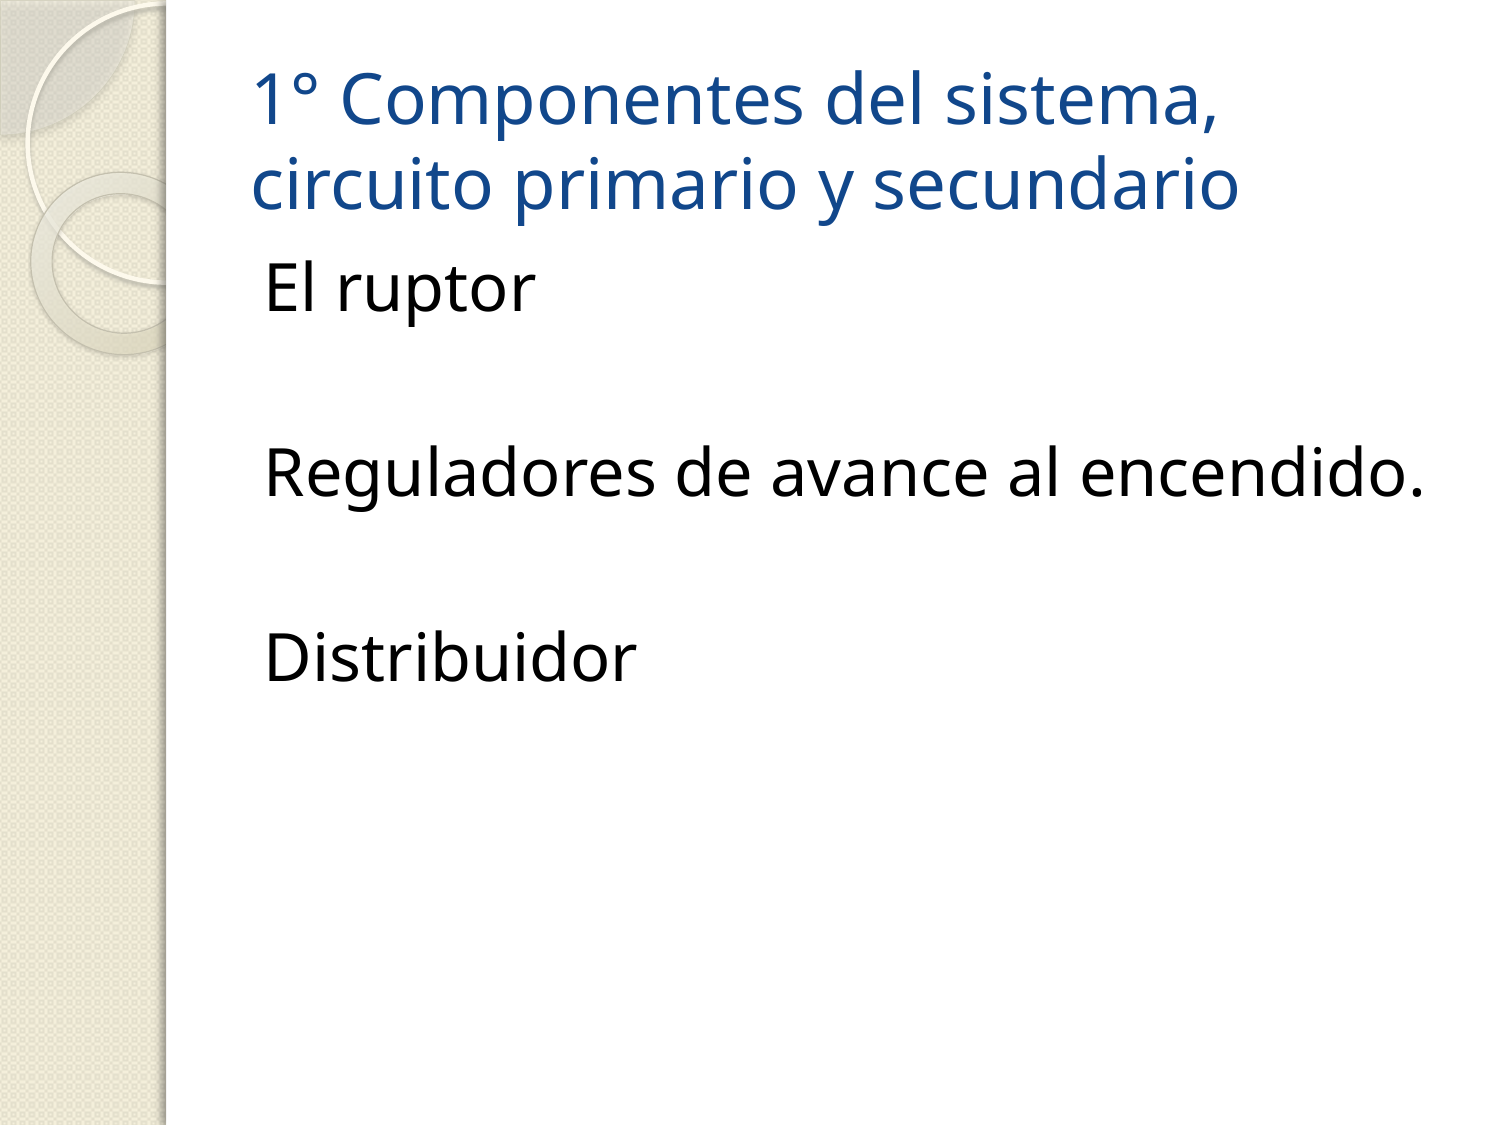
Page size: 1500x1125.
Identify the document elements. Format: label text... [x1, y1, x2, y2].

list El ruptor Reguladores de avance al encendido. Distribuidor [235, 237, 1466, 1025]
title 1° Componentes del sistema, circuito primario y secundario [235, 45, 1466, 233]
